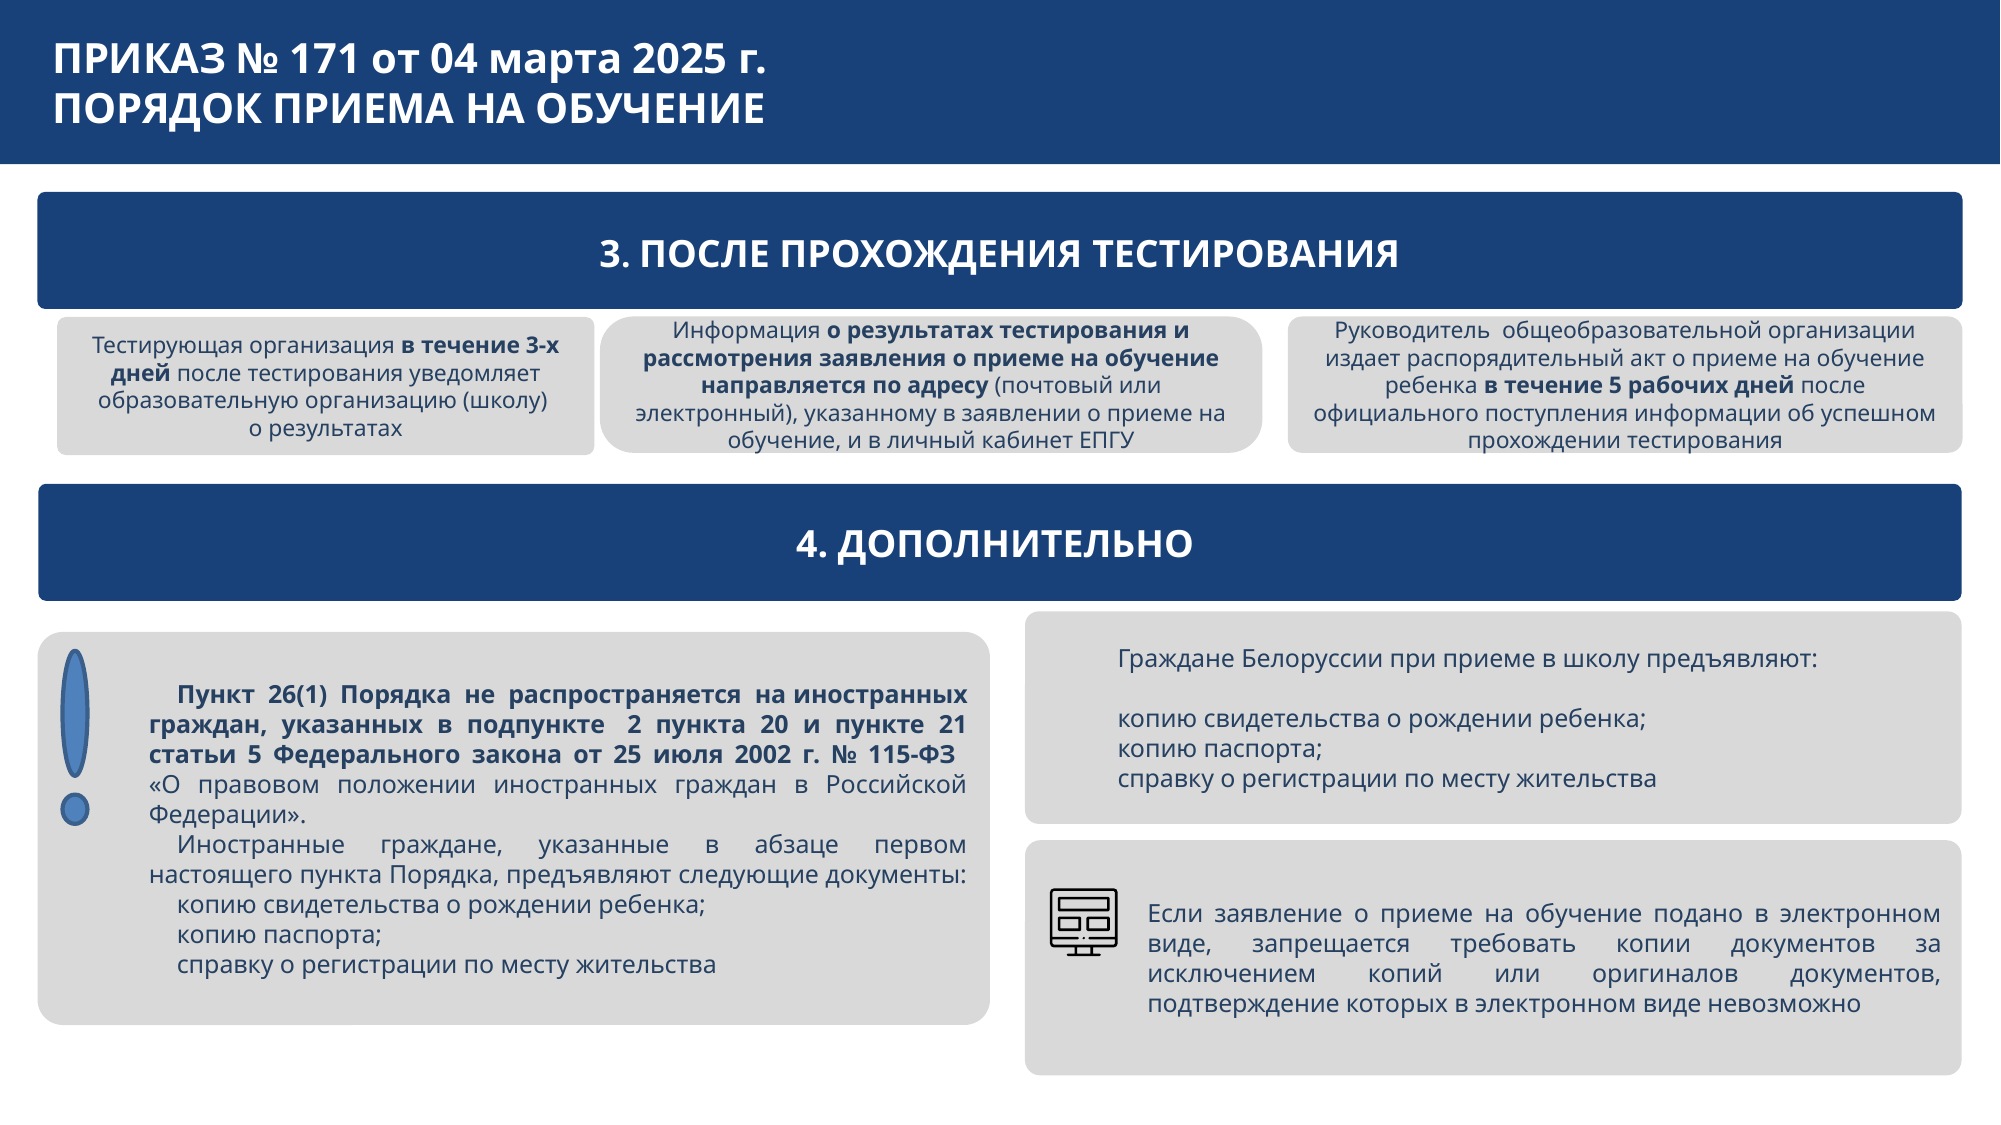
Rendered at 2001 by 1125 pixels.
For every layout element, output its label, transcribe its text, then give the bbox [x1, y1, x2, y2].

text_box 3. ПОСЛЕ ПРОХОЖДЕНИЯ ТЕСТИРОВАНИЯ [37, 191, 1963, 309]
text_box [62, 650, 88, 776]
text_box Граждане Белоруссии при приеме в школу предъявляют: копию свидетельства о рождении ребенка; копию паспорта; справку о регистрации по месту жительства [1024, 611, 1962, 824]
text_box Пункт 26(1) Порядка не распространяется на иностранных граждан, указанных в подпункте 2 пункта 20 и пункте 21 статьи 5 Федерального закона от 25 июля 2002 г. № 115-ФЗ «О правовом положении иностранных граждан в Российской Федерации». Иностранные граждане, указанные в абзаце первом настоящего пункта Порядка, предъявляют следующие документы: копию свидетельства о рождении ребенка; копию паспорта; справку о регистрации по месту жительства [37, 631, 991, 1026]
text_box Если заявление о приеме на обучение подано в электронном виде, запрещается требовать копии документов за исключением копий или оригиналов документов, подтверждение которых в электронном виде невозможно [1024, 840, 1962, 1076]
text_box [0, 0, 2000, 165]
text_box Тестирующая организация в течение 3-х дней после тестирования уведомляет образовательную организацию (школу) о результатах [57, 316, 595, 456]
text_box 4. ДОПОЛНИТЕЛЬНО [38, 483, 1962, 601]
text_box Руководитель общеобразовательной организации издает распорядительный акт о приеме на обучение ребенка в течение 5 рабочих дней после официального поступления информации об успешном прохождении тестирования [1287, 316, 1963, 453]
text_box Информация о результатах тестирования и рассмотрения заявления о приеме на обучение направляется по адресу (почтовый или электронный), указанному в заявлении о приеме на обучение, и в личный кабинет ЕПГУ [599, 316, 1263, 453]
text_box ПРИКАЗ № 171 от 04 марта 2025 г. ПОРЯДОК ПРИЕМА НА ОБУЧЕНИЕ [37, 24, 1763, 140]
text_box [62, 794, 88, 824]
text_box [1049, 888, 1118, 957]
